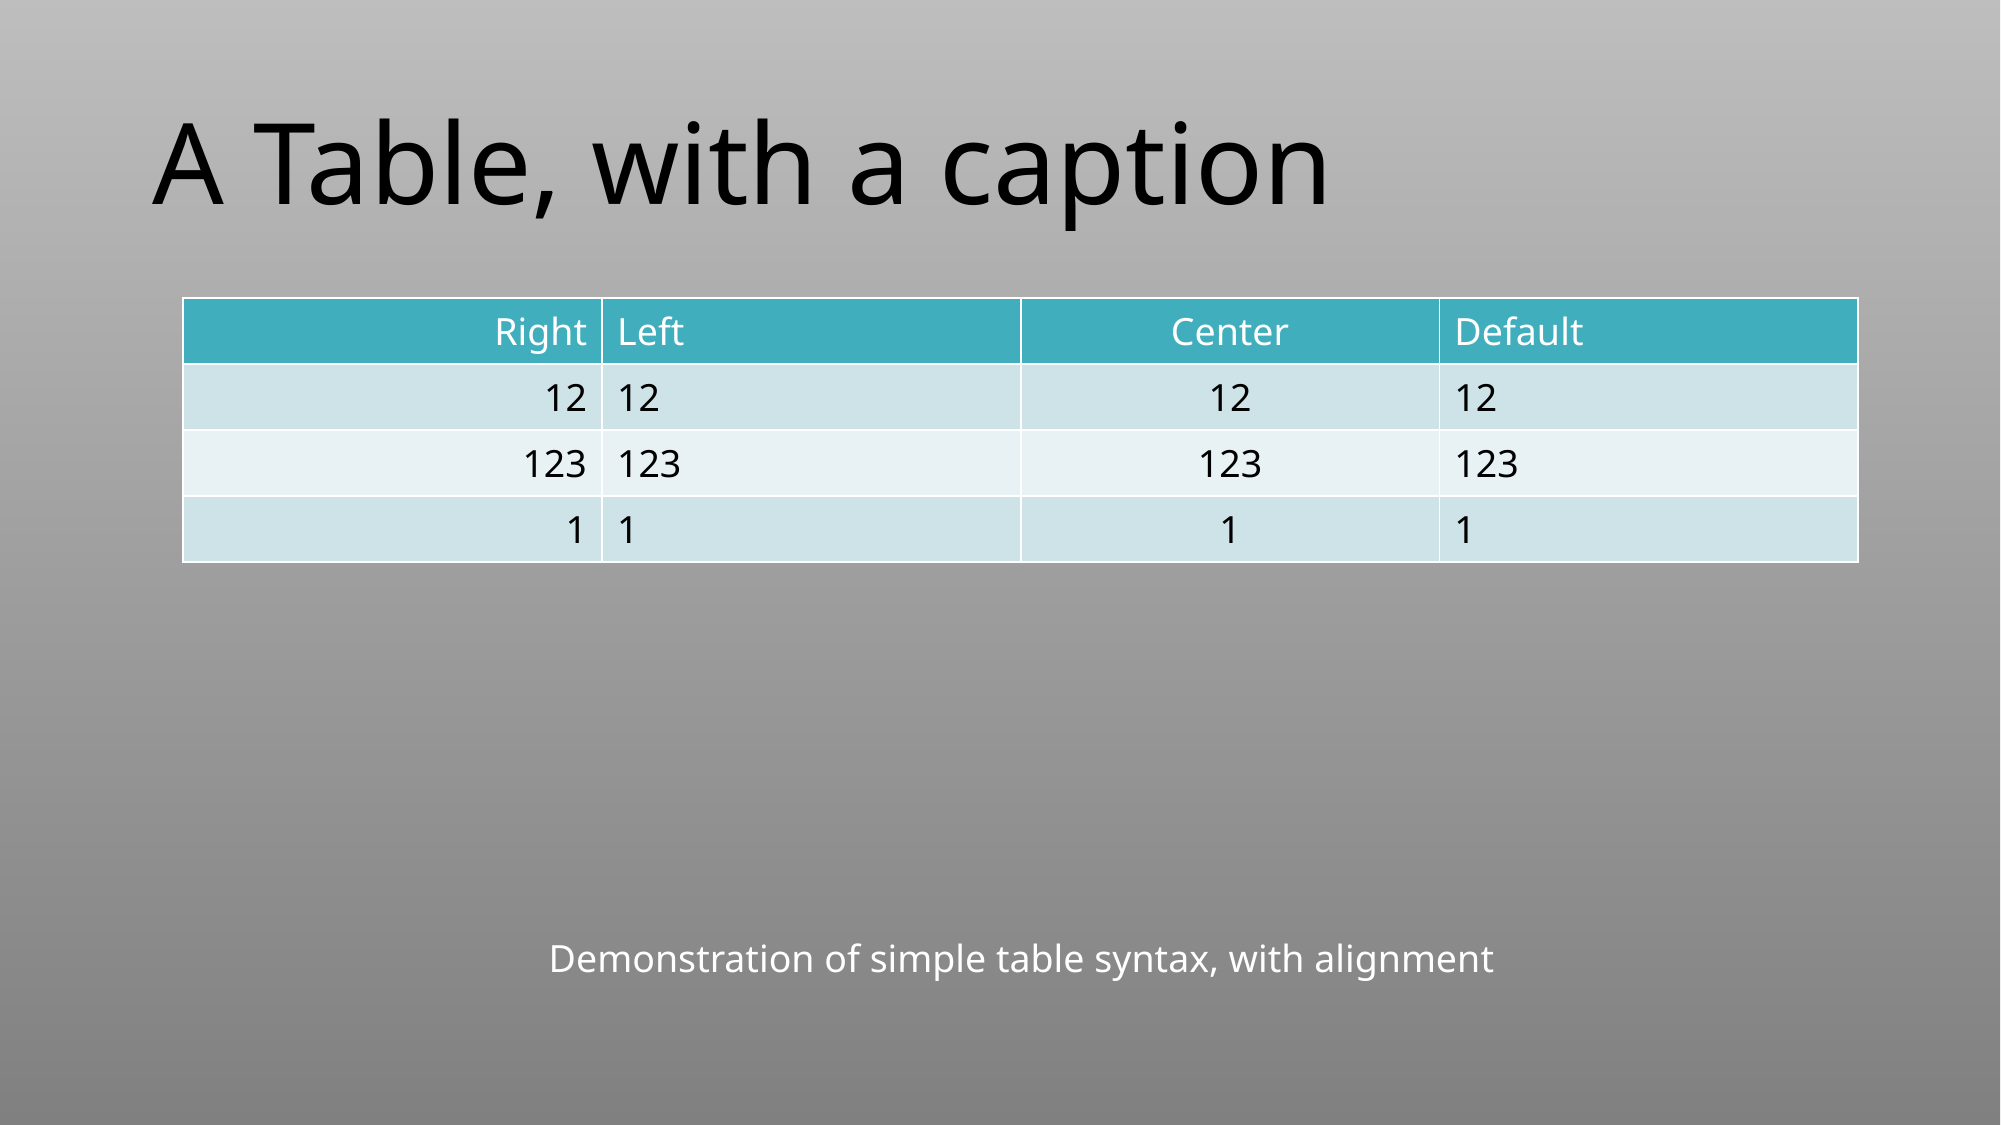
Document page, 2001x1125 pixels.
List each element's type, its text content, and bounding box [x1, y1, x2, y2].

table_cell 12 [1440, 365, 1857, 429]
table_cell 123 [1440, 431, 1857, 495]
picture [0, 0, 2001, 1125]
table_header Left [603, 299, 1020, 363]
table_cell 1 [603, 497, 1020, 561]
table_cell 1 [1022, 497, 1439, 561]
title A Table, with a caption [137, 59, 1863, 278]
table_cell 12 [1022, 365, 1439, 429]
table_cell 1 [184, 497, 601, 561]
table_header Right [184, 299, 601, 363]
table_cell 12 [184, 365, 601, 429]
table_cell 123 [603, 431, 1020, 495]
table_header Default [1440, 299, 1857, 363]
table_header Center [1022, 299, 1439, 363]
table_cell 123 [184, 431, 601, 495]
table_cell 12 [603, 365, 1020, 429]
table_cell 1 [1440, 497, 1857, 561]
text_box Demonstration of simple table syntax, with alignment [183, 927, 1861, 1011]
table_cell 123 [1022, 431, 1439, 495]
